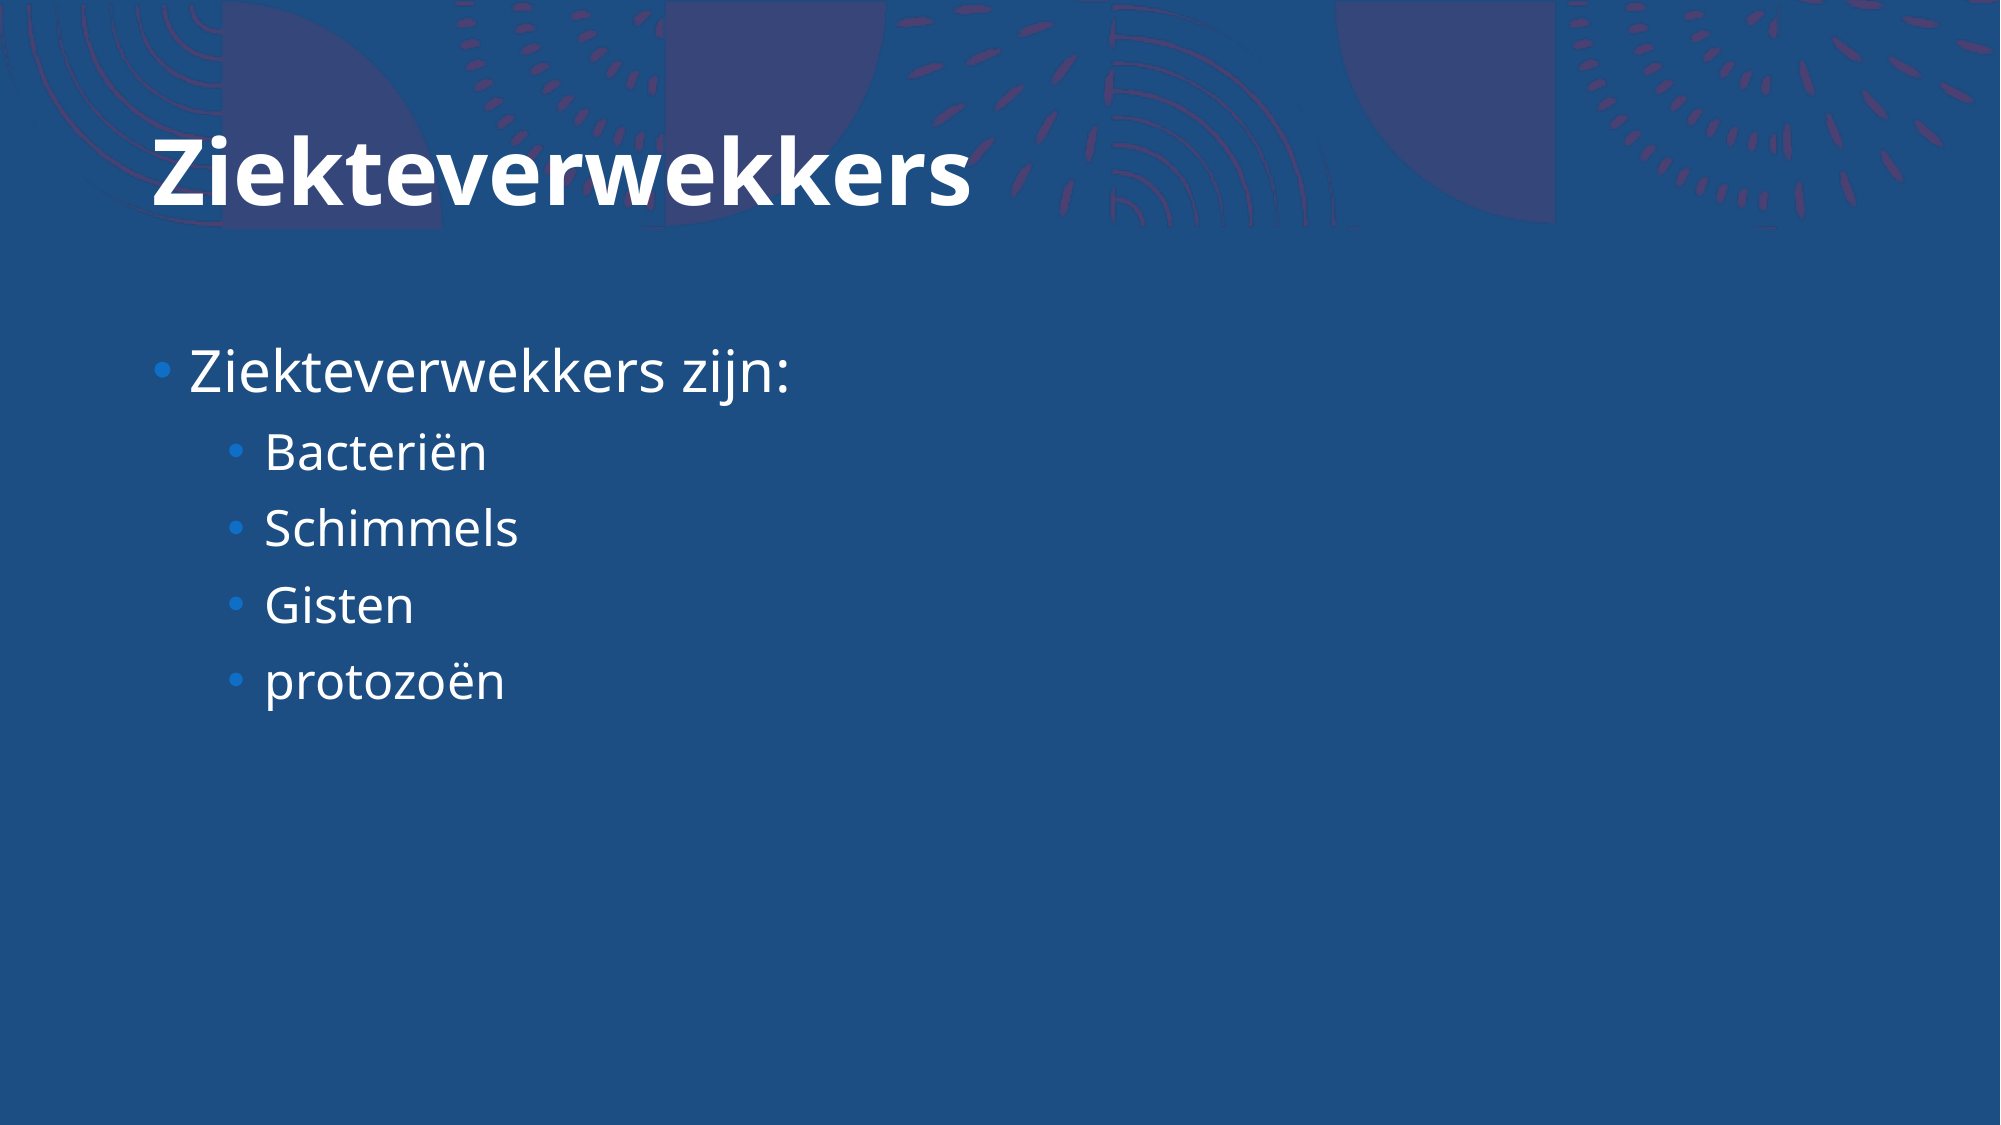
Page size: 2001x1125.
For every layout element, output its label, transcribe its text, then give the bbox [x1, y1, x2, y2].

title Ziekteverwekkers [137, 60, 1863, 278]
list Ziekteverwekkers zijn: Bacteriën Schimmels Gisten protozoën [137, 319, 1863, 1009]
